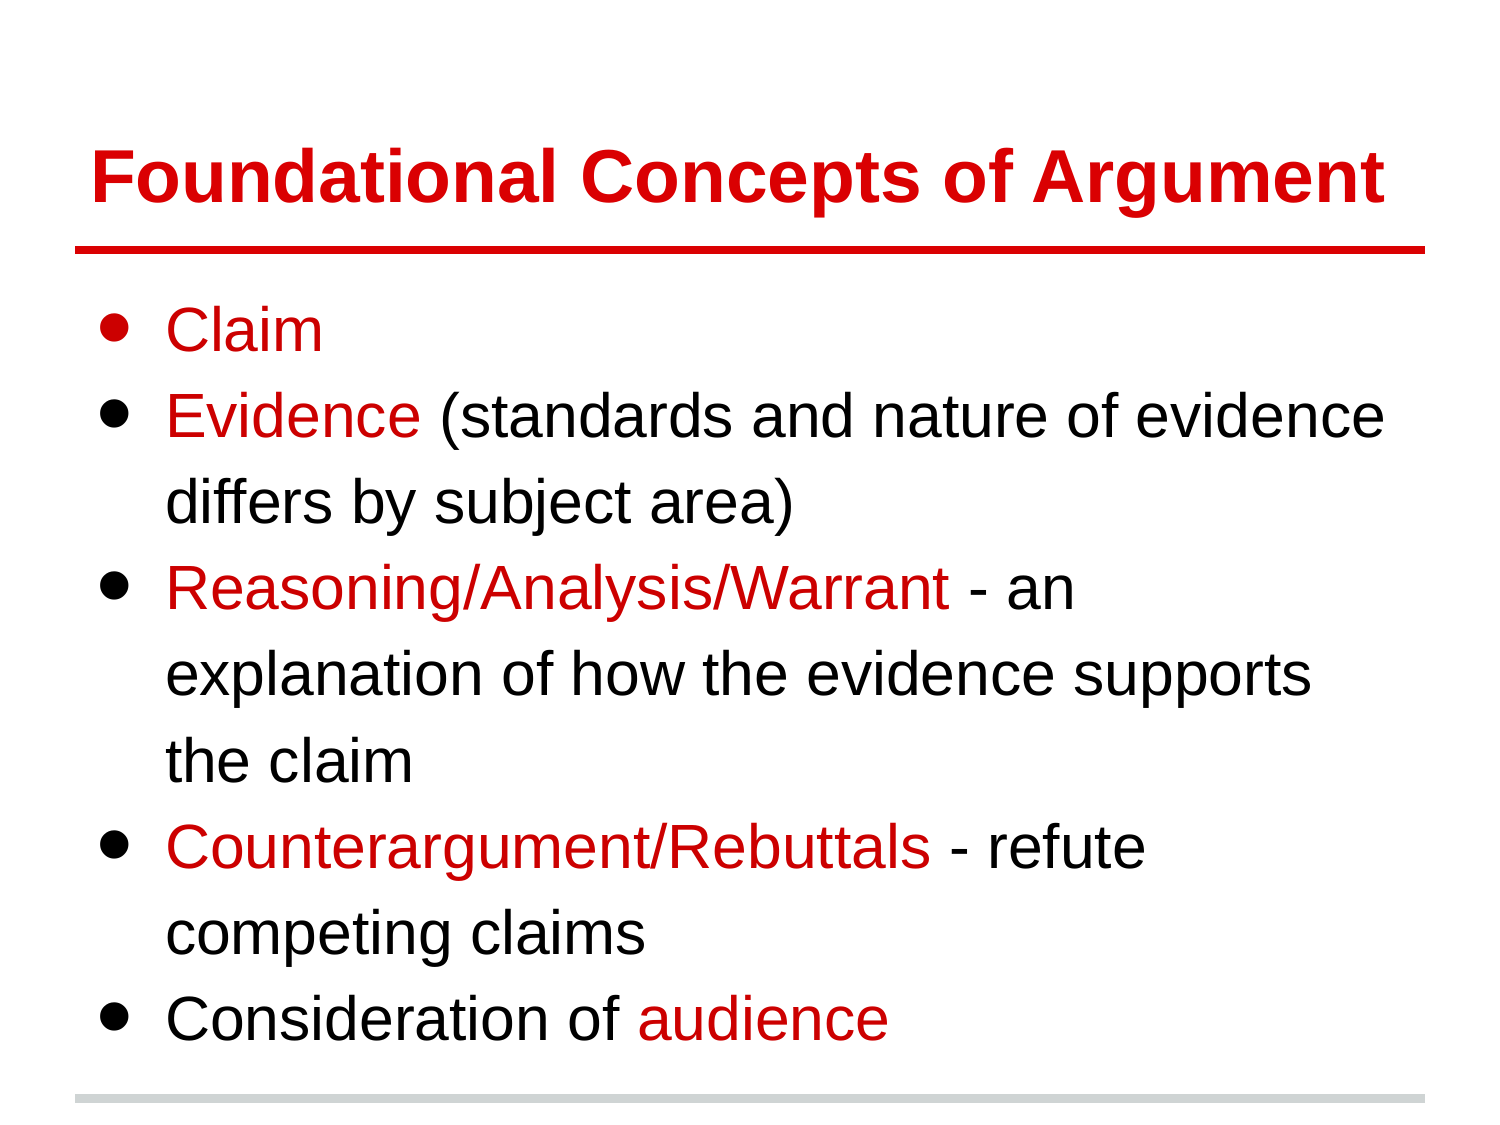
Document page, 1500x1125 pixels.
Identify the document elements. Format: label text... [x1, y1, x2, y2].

list Claim Evidence (standards and nature of evidence differs by subject area) Reasoning/Analysis/Warrant - an explanation of how the evidence supports the claim Counterargument/Rebuttals - refute competing claims Consideration of audience [75, 262, 1425, 1078]
title Foundational Concepts of Argument [75, 45, 1425, 233]
